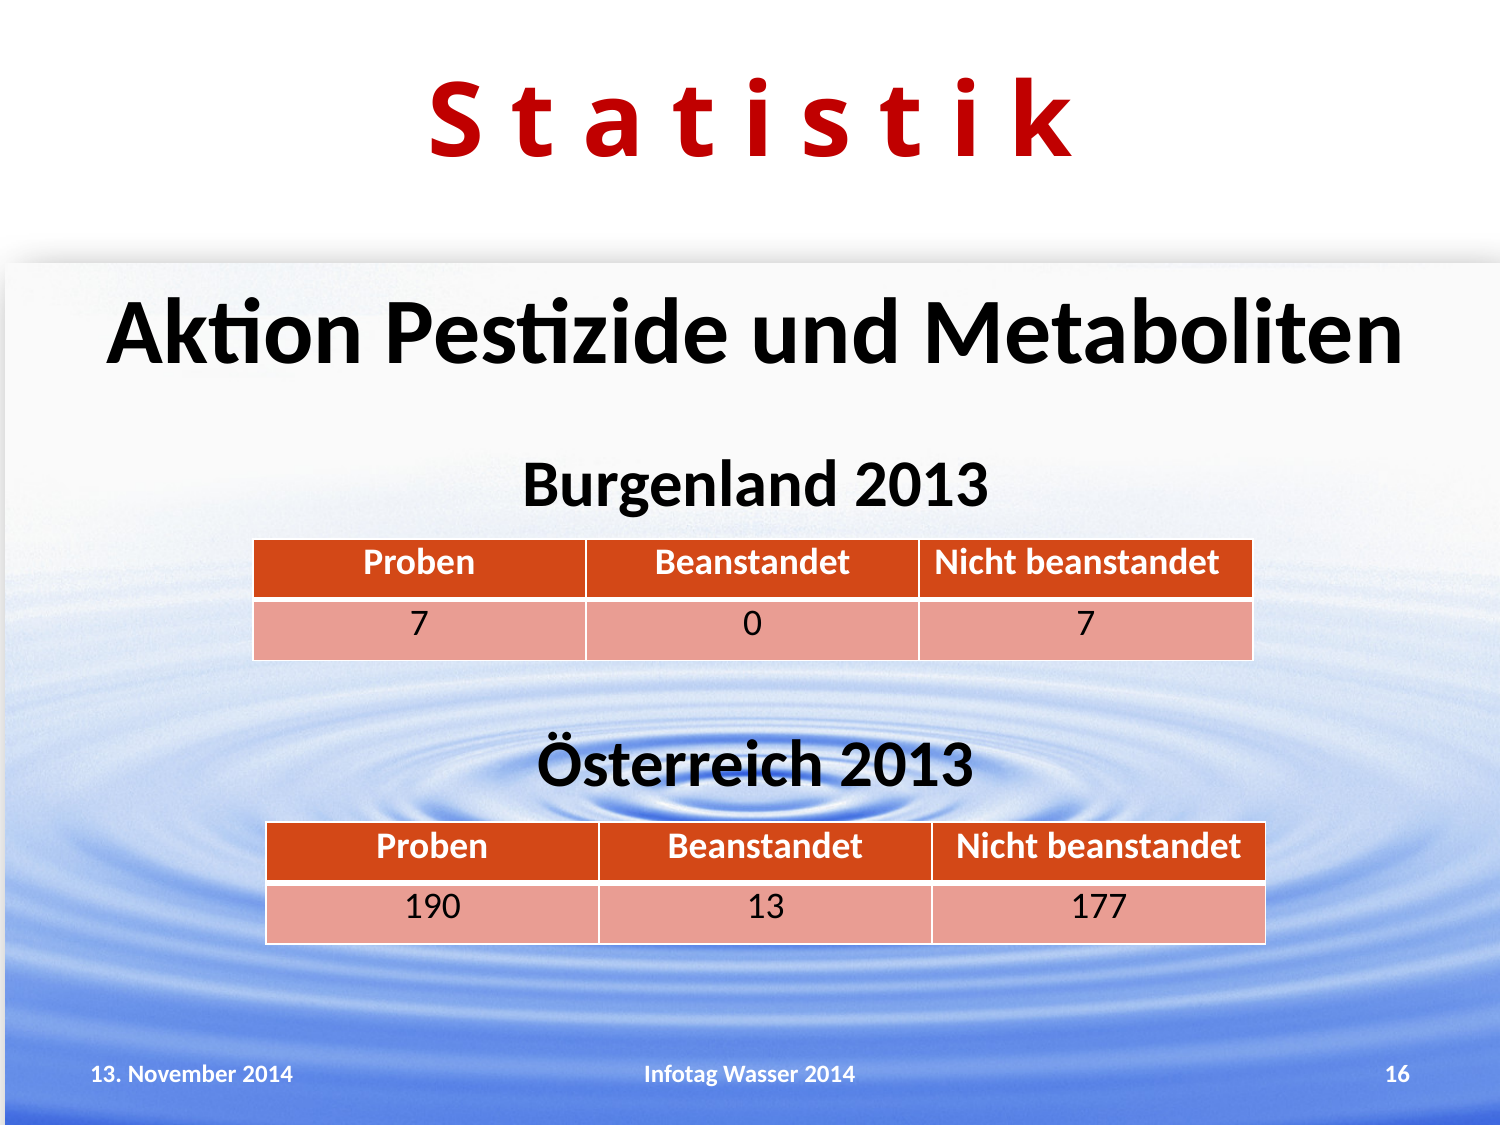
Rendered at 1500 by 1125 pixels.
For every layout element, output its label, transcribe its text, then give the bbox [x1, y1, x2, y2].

title S t a t i s t i k [75, 45, 1425, 185]
picture [5, 262, 1500, 1125]
